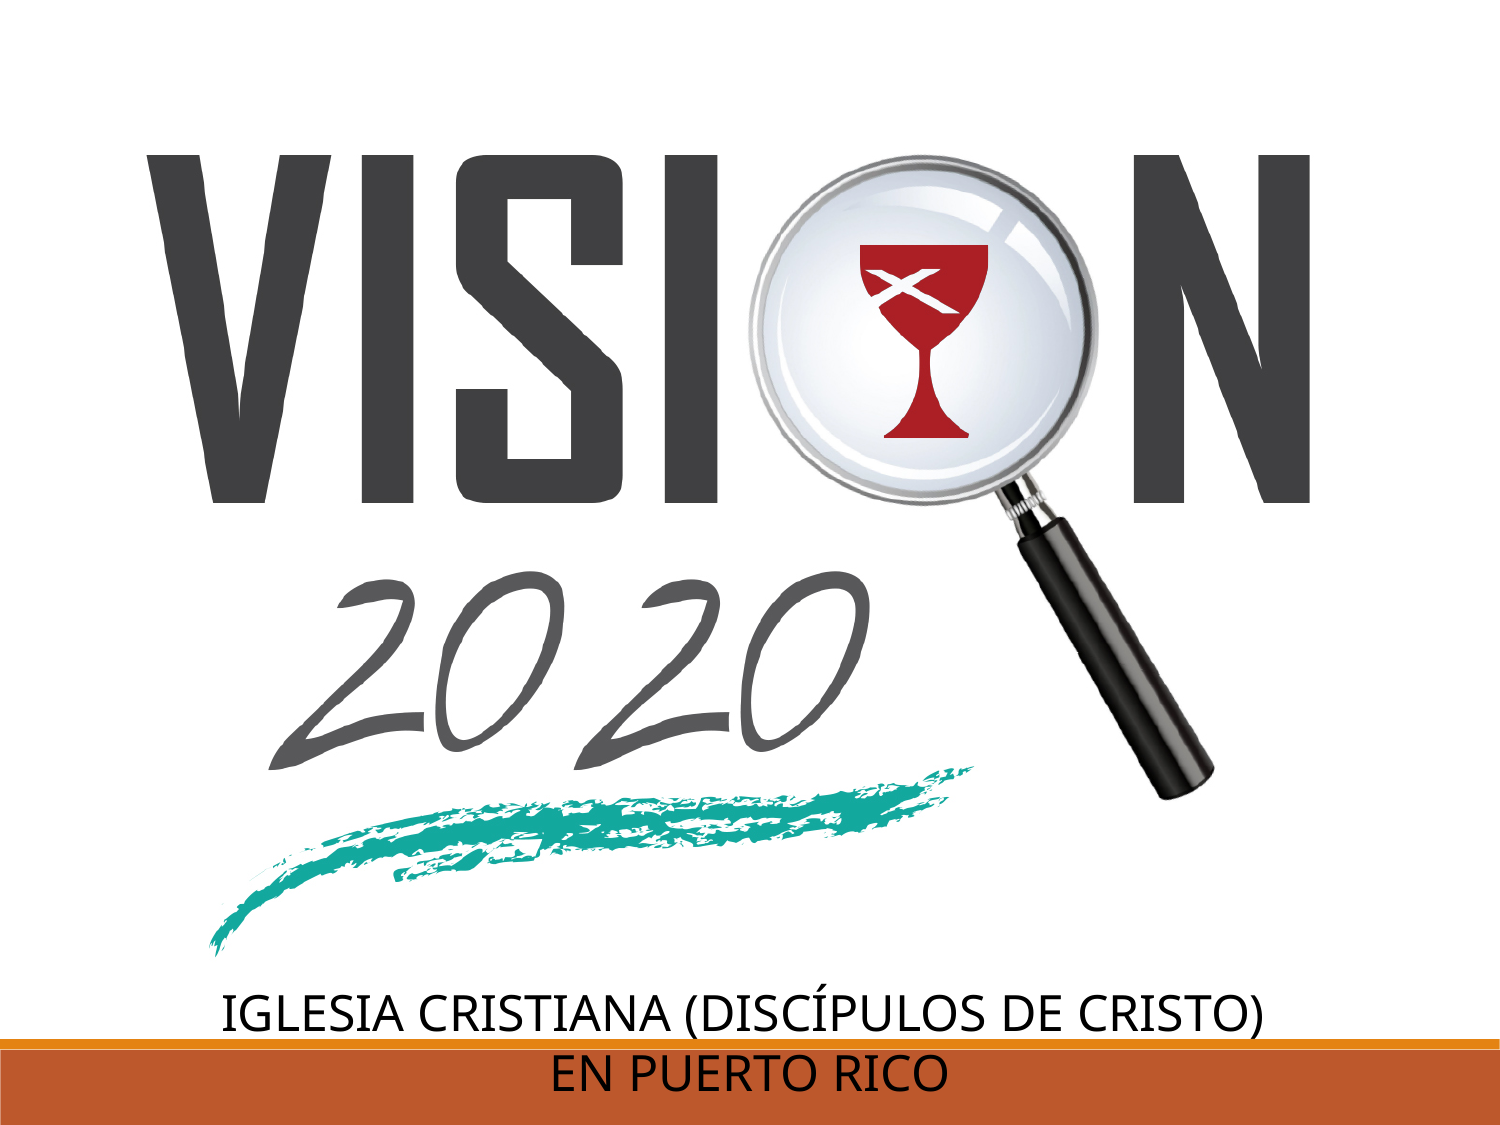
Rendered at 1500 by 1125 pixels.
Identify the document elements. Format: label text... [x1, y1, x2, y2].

picture [124, 131, 1378, 971]
text_box IGLESIA CRISTIANA (DISCÍPULOS DE CRISTO) EN PUERTO RICO [0, 974, 1500, 1109]
